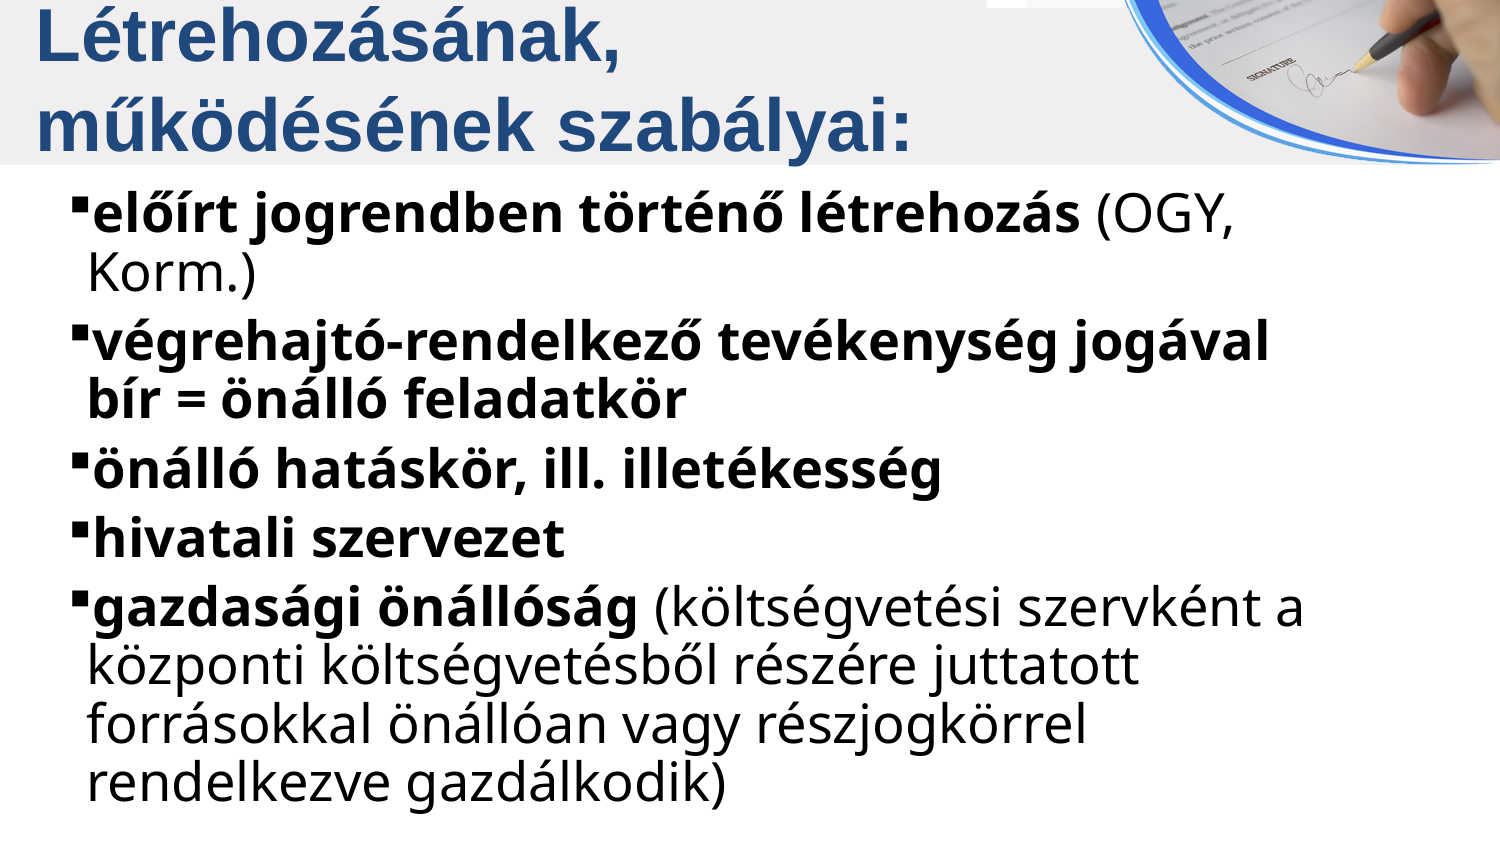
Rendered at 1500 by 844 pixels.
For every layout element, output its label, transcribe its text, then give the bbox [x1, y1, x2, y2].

list Létrehozásának, működésének szabályai: [0, 43, 1500, 109]
list előírt jogrendben történő létrehozás (OGY, Korm.) végrehajtó-rendelkező tevékenység jogával bír = önálló feladatkör önálló hatáskör, ill. illetékesség hivatali szervezet gazdasági önállóság (költségvetési szervként a központi költségvetésből részére juttatott forrásokkal önállóan vagy részjogkörrel rendelkezve gazdálkodik) [53, 178, 1329, 805]
picture [0, 0, 1500, 43]
picture [0, 109, 1500, 844]
